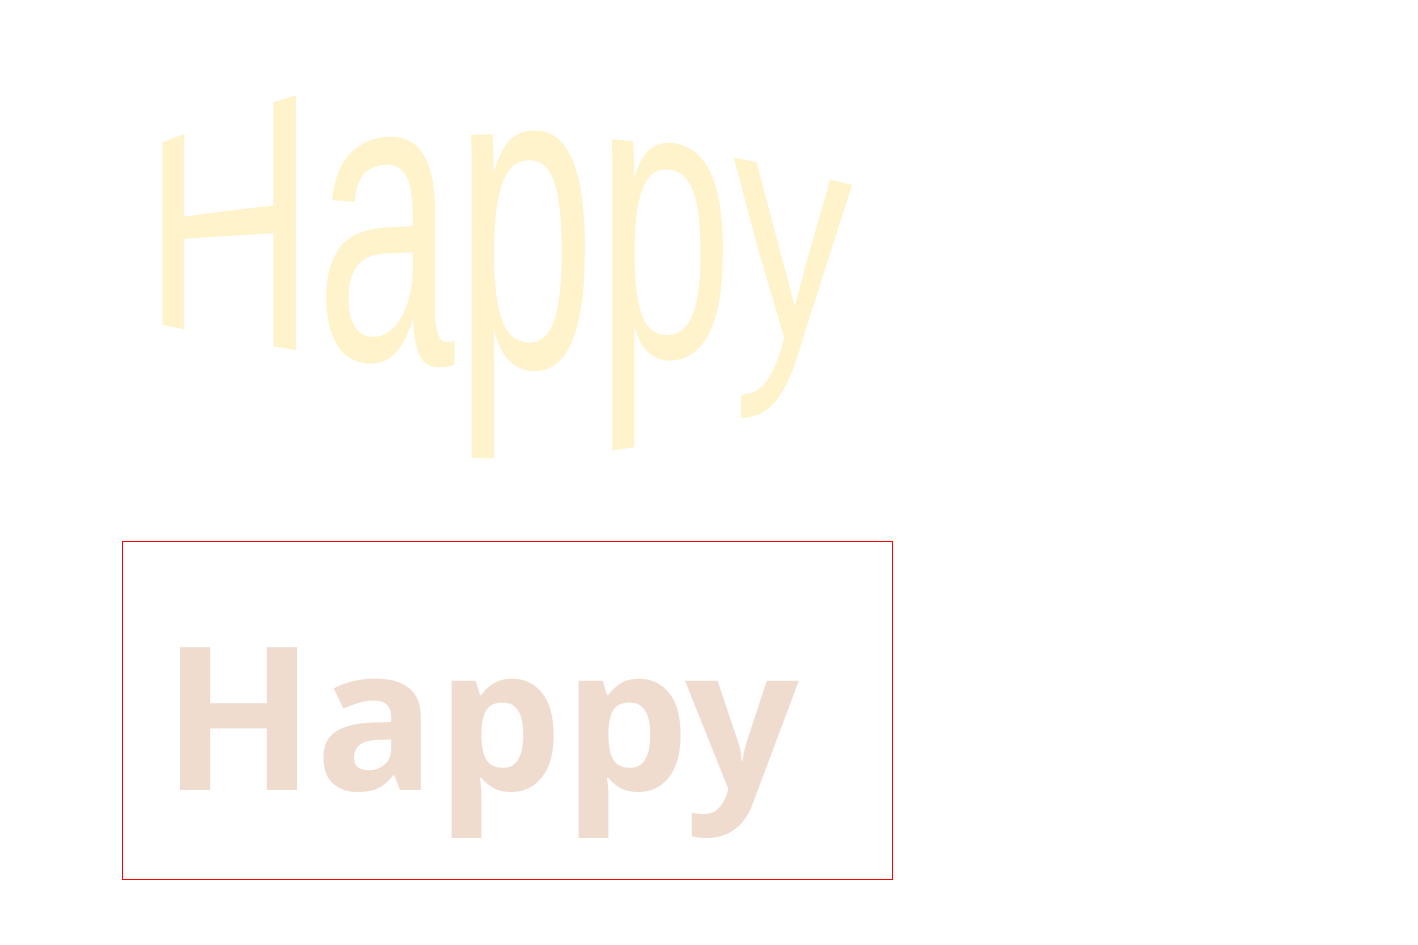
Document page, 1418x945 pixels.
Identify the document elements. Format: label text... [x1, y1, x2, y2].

text_box Happy [122, 541, 893, 880]
